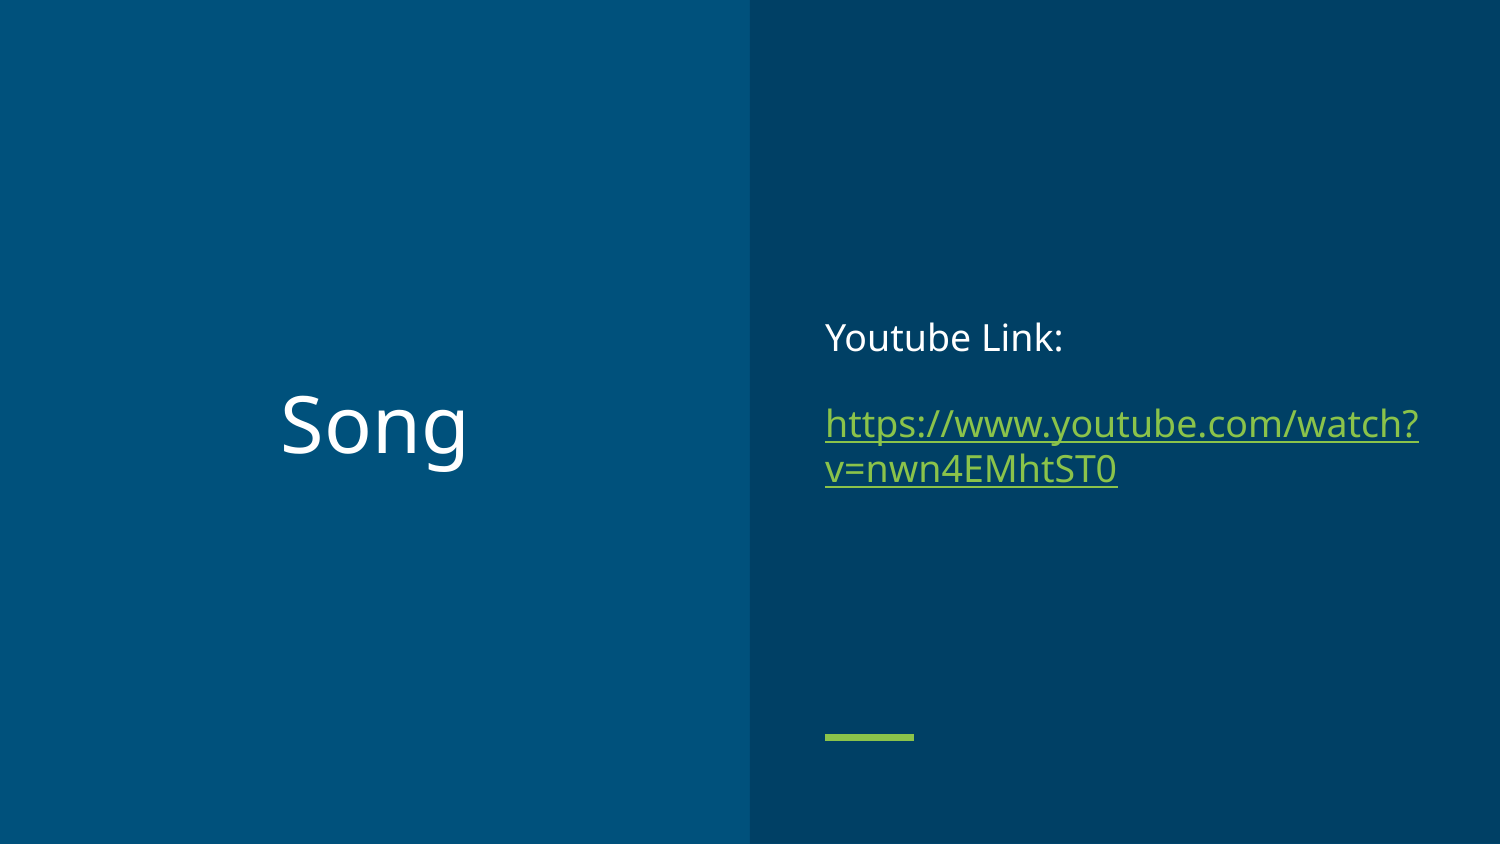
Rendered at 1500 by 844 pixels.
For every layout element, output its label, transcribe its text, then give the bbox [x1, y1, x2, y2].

title Song [43, 313, 708, 530]
list Youtube Link: https://www.youtube.com/watch?v=nwn4EMhtST0 [810, 118, 1440, 725]
